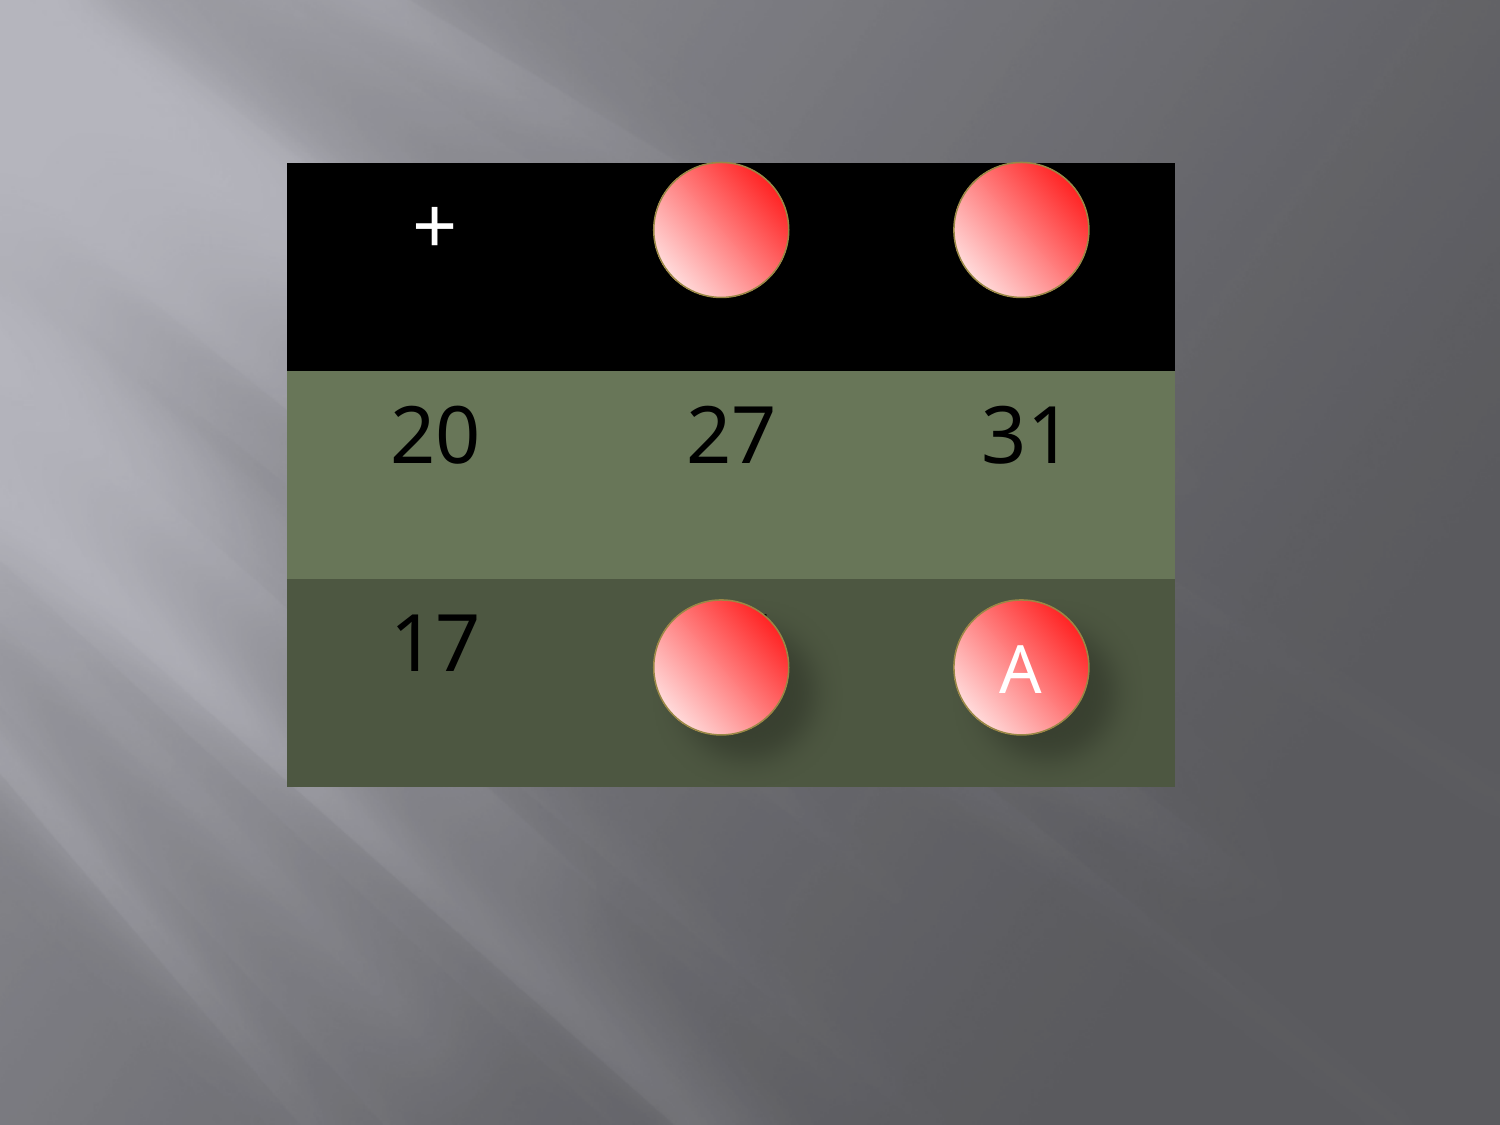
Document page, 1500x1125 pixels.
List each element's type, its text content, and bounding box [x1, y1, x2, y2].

table_cell 17 [287, 579, 583, 787]
table_cell 31 [879, 371, 1175, 579]
table_header 7 [583, 163, 879, 371]
text_box [652, 599, 790, 736]
table_header 11 [879, 163, 1175, 371]
table_cell 24 [583, 579, 879, 787]
table_header + [287, 163, 583, 371]
text_box [652, 161, 790, 299]
text_box A [953, 599, 1090, 736]
table_cell 28 [879, 579, 1175, 787]
text_box [953, 161, 1090, 299]
table_cell 20 [287, 371, 583, 579]
table_cell 27 [583, 371, 879, 579]
